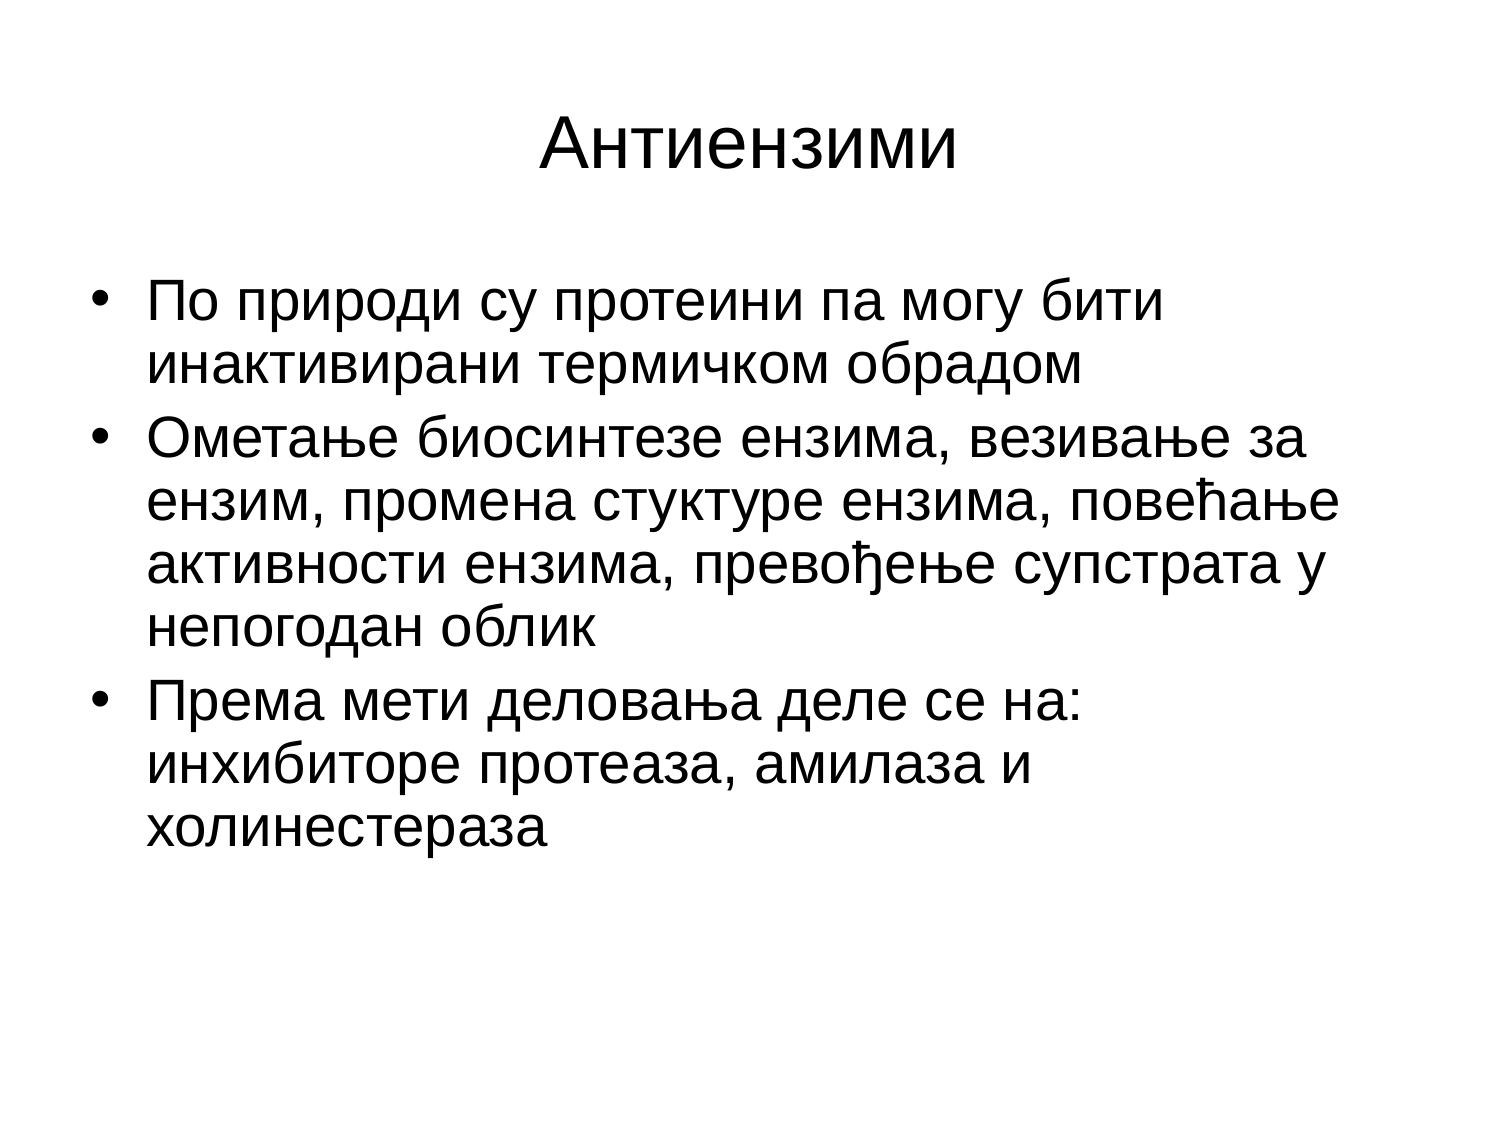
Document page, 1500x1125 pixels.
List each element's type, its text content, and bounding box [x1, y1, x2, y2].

title Антиензими [74, 44, 1426, 233]
list По природи су протеини па могу бити инактивирани термичком обрадом Ометање биосинтезе ензима, везивање за ензим, промена стуктуре ензима, повећање активности ензима, превођење супстрата у непогодан облик Према мети деловања деле се на: инхибиторе протеаза, амилаза и холинестераза [74, 262, 1426, 1006]
